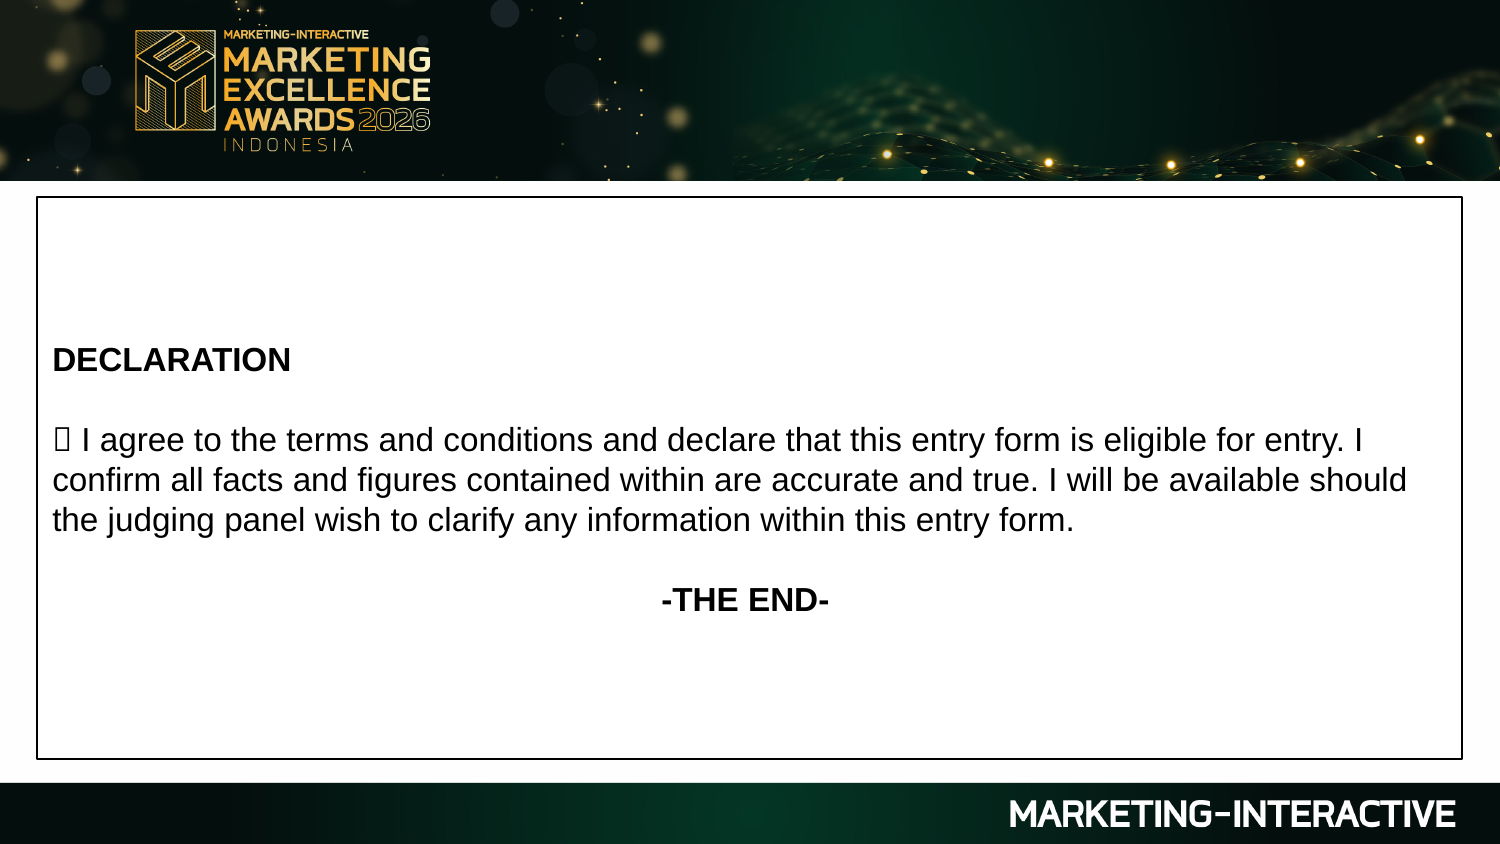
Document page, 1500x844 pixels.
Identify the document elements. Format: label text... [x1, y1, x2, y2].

picture [0, 0, 1500, 844]
text_box DECLARATION  I agree to the terms and conditions and declare that this entry form is eligible for entry. I confirm all facts and figures contained within are accurate and true. I will be available should the judging panel wish to clarify any information within this entry form. -THE END- [35, 195, 1464, 761]
